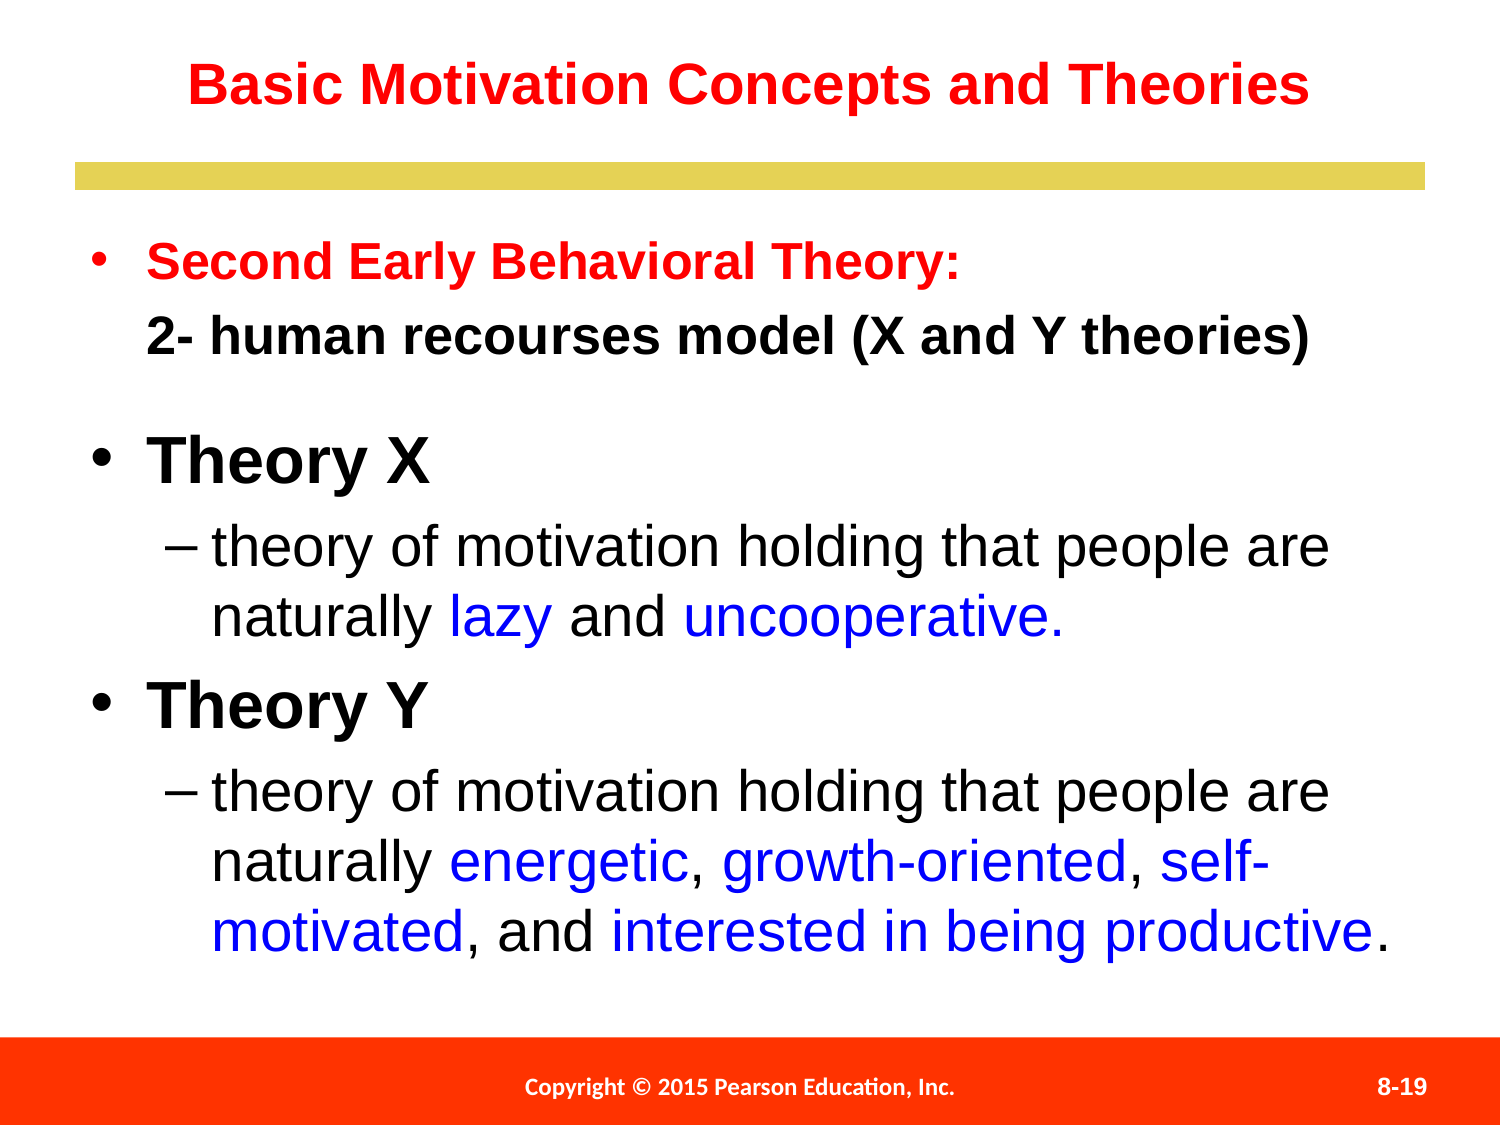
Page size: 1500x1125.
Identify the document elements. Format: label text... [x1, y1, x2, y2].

text_box Basic Motivation Concepts and Theories [74, 24, 1425, 138]
picture [75, 162, 1425, 190]
list Second Early Behavioral Theory: 2- human recourses model (X and Y theories) Theory X theory of motivation holding that people are naturally lazy and uncooperative. Theory Y theory of motivation holding that people are naturally energetic, growth-oriented, self-motivated, and interested in being productive. [74, 219, 1426, 988]
